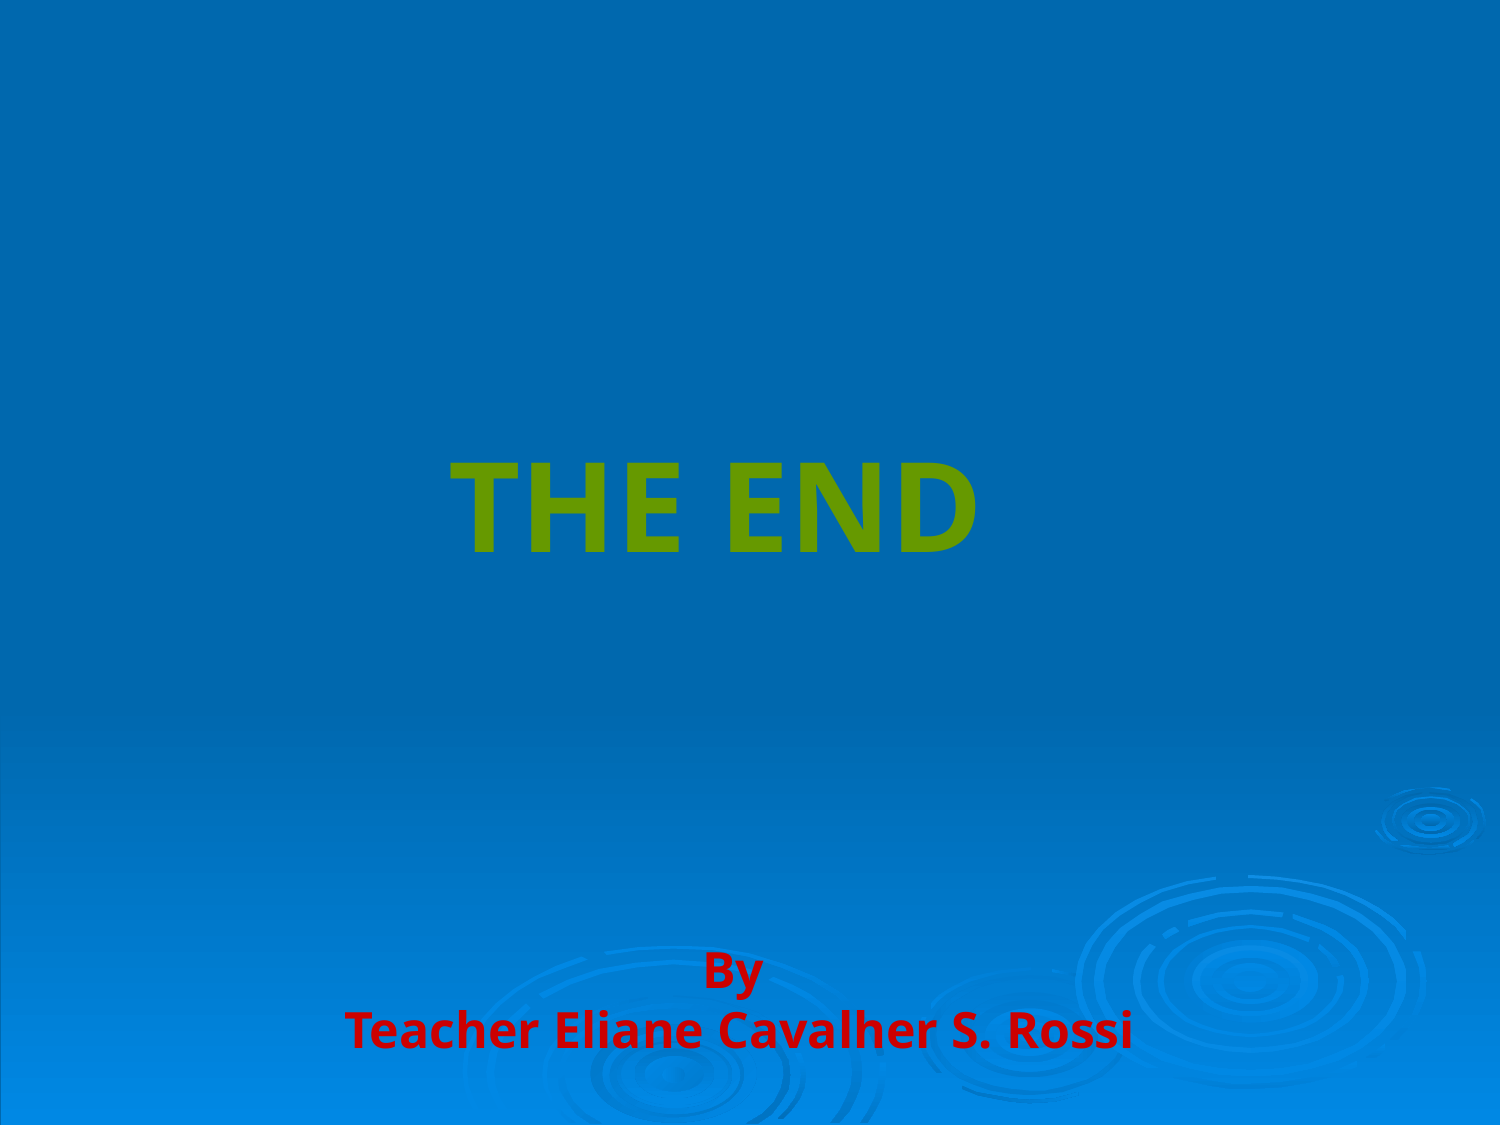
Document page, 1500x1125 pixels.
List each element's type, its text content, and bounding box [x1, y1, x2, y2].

text_box By Teacher Eliane Cavalher S. Rossi [64, 904, 1415, 1092]
title THE END [40, 408, 1392, 597]
